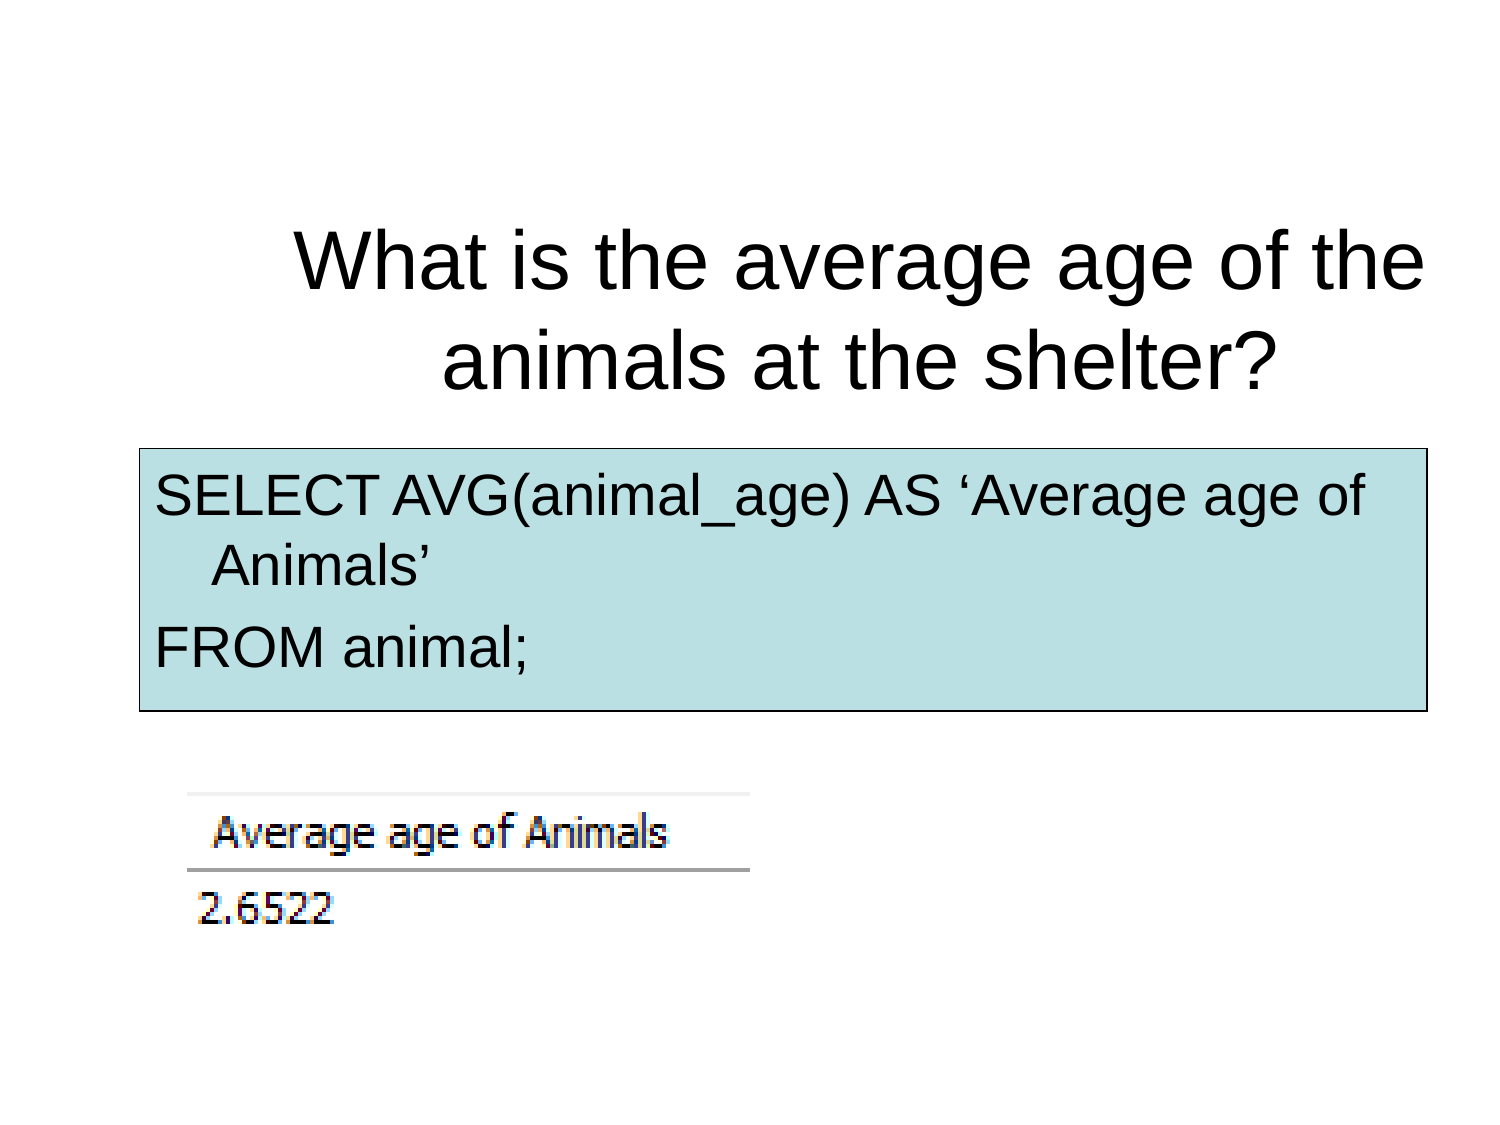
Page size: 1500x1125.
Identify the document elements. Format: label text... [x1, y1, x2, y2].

title What is the average age of the animals at the shelter? [221, 212, 1500, 400]
text_box [139, 448, 1428, 711]
picture [187, 791, 751, 960]
list SELECT AVG(animal_age) AS ‘Average age of Animals’ FROM animal; [139, 450, 1415, 825]
